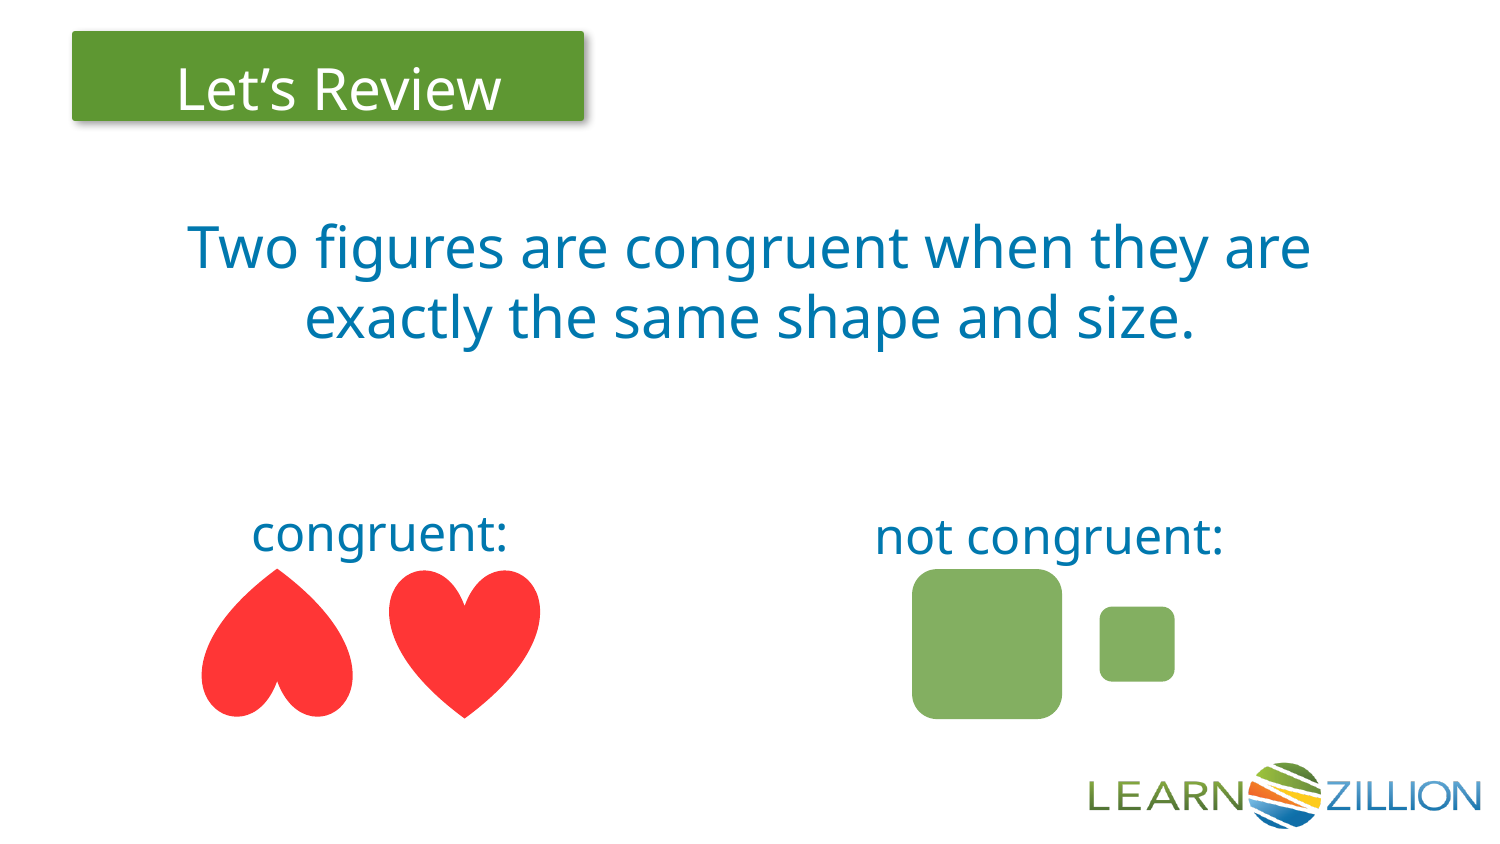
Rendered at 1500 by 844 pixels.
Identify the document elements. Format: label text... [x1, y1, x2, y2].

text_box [824, 496, 1276, 720]
picture [1087, 759, 1482, 831]
text_box Two figures are congruent when they are exactly the same shape and size. [149, 202, 1350, 366]
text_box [201, 493, 559, 719]
